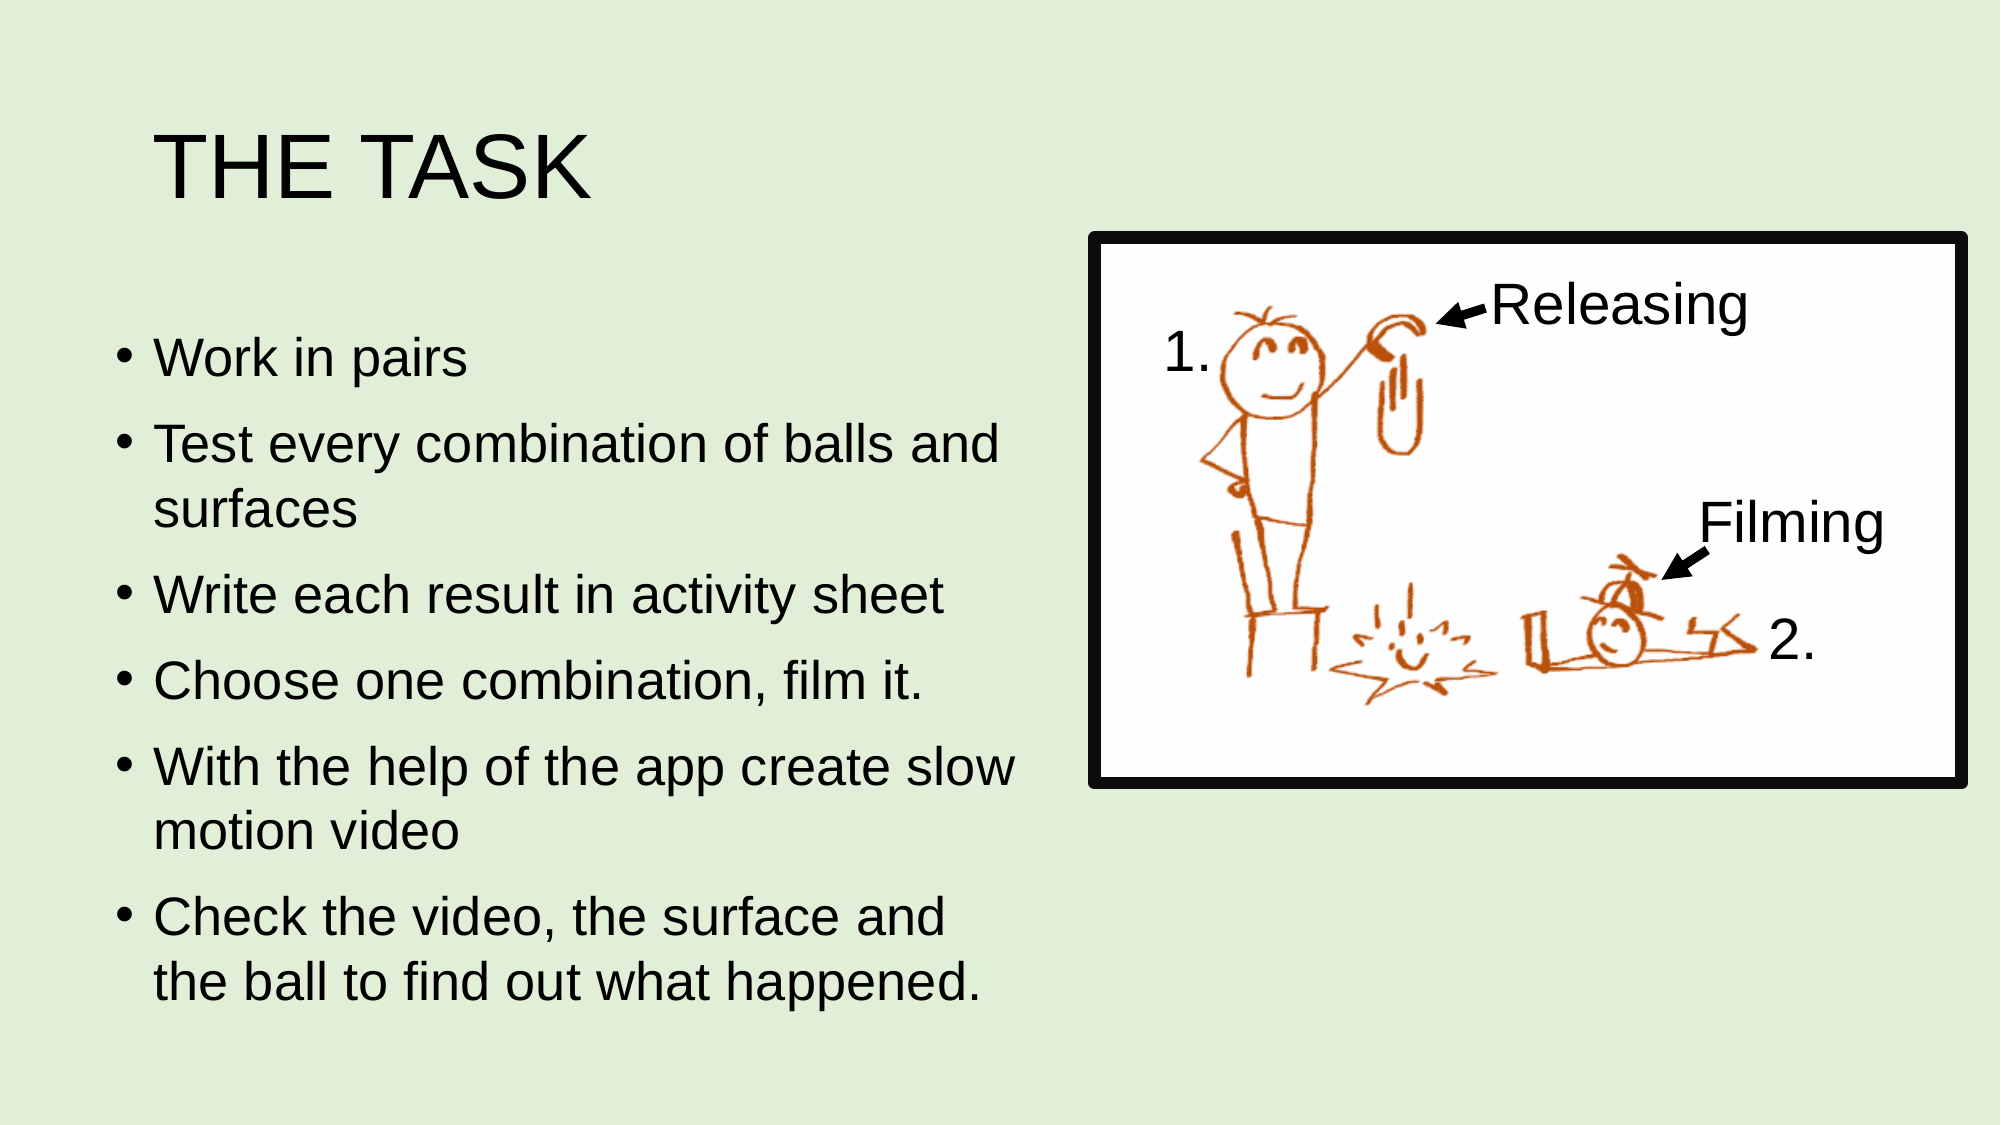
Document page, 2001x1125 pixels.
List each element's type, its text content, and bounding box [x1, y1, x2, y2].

text_box Work in pairs Test every combination of balls and surfaces Write each result in activity sheet Choose one combination, film it. With the help of the app create slow motion video Check the video, the surface and the ball to find out what happened. [100, 315, 1035, 994]
title THE TASK [137, 59, 1863, 278]
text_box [1100, 243, 2000, 777]
